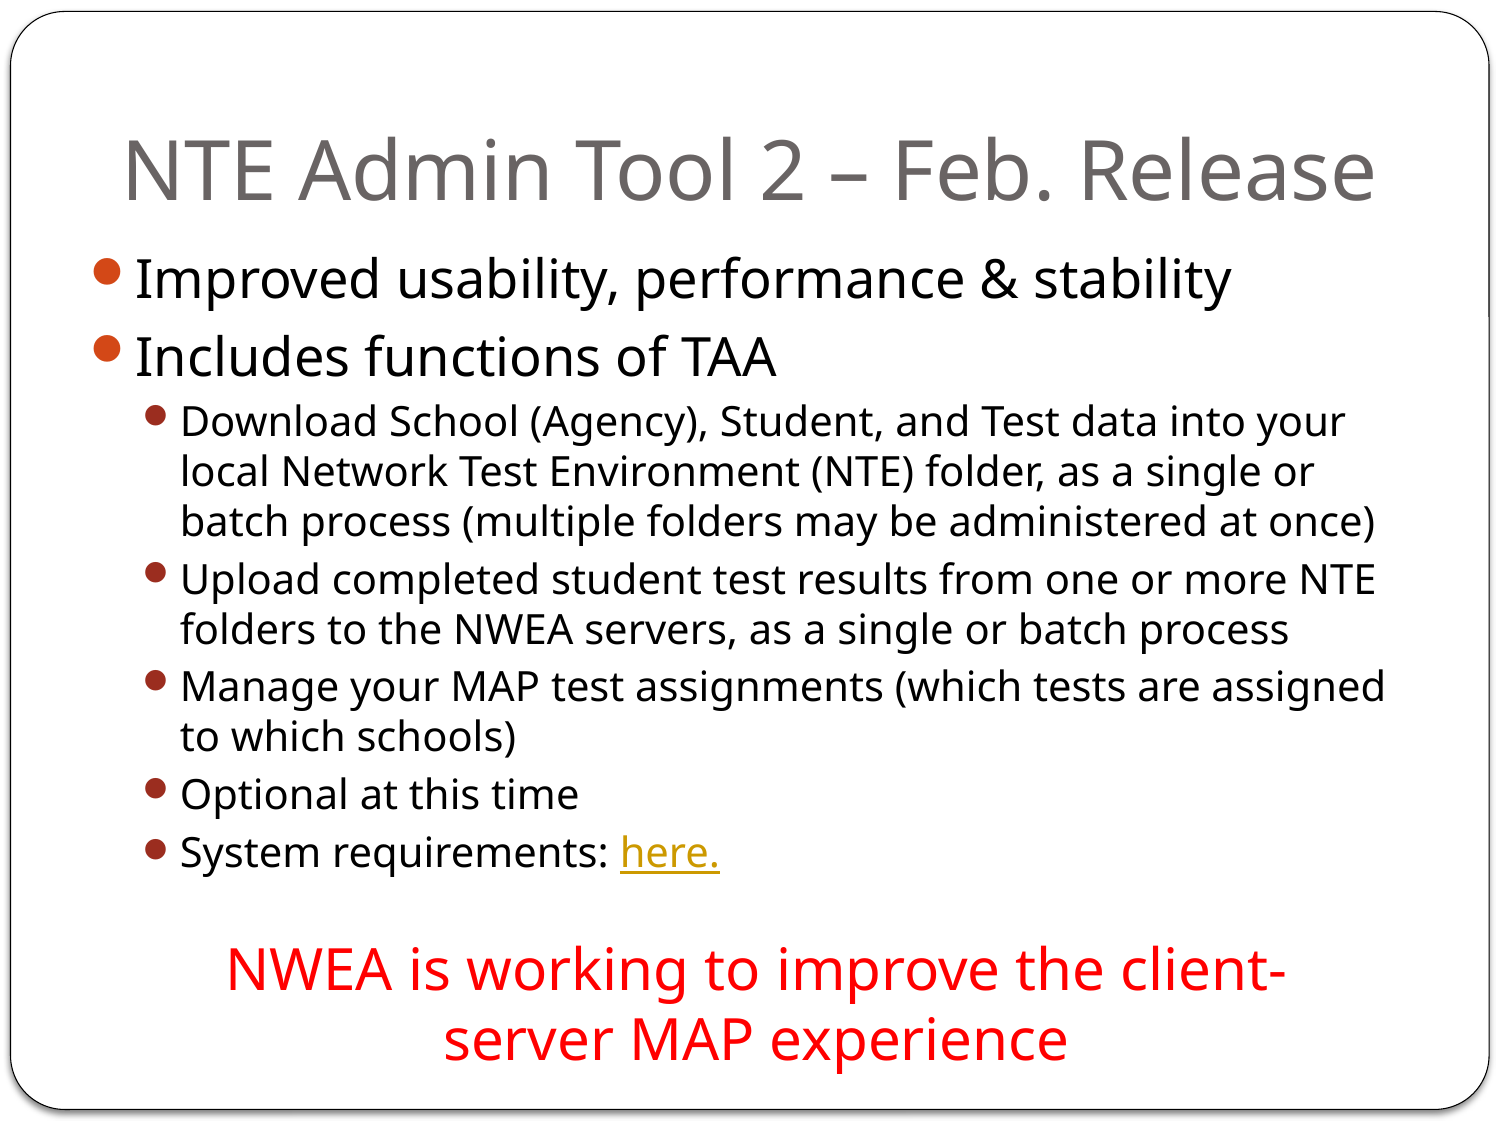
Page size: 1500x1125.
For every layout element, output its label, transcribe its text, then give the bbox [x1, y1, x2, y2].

title NTE Admin Tool 2 – Feb. Release [75, 45, 1425, 233]
list Improved usability, performance & stability Includes functions of TAA Download School (Agency), Student, and Test data into your local Network Test Environment (NTE) folder, as a single or batch process (multiple folders may be administered at once) Upload completed student test results from one or more NTE folders to the NWEA servers, as a single or batch process Manage your MAP test assignments (which tests are assigned to which schools) Optional at this time System requirements: here. [75, 237, 1425, 988]
text_box NWEA is working to improve the client-server MAP experience [137, 924, 1375, 1080]
